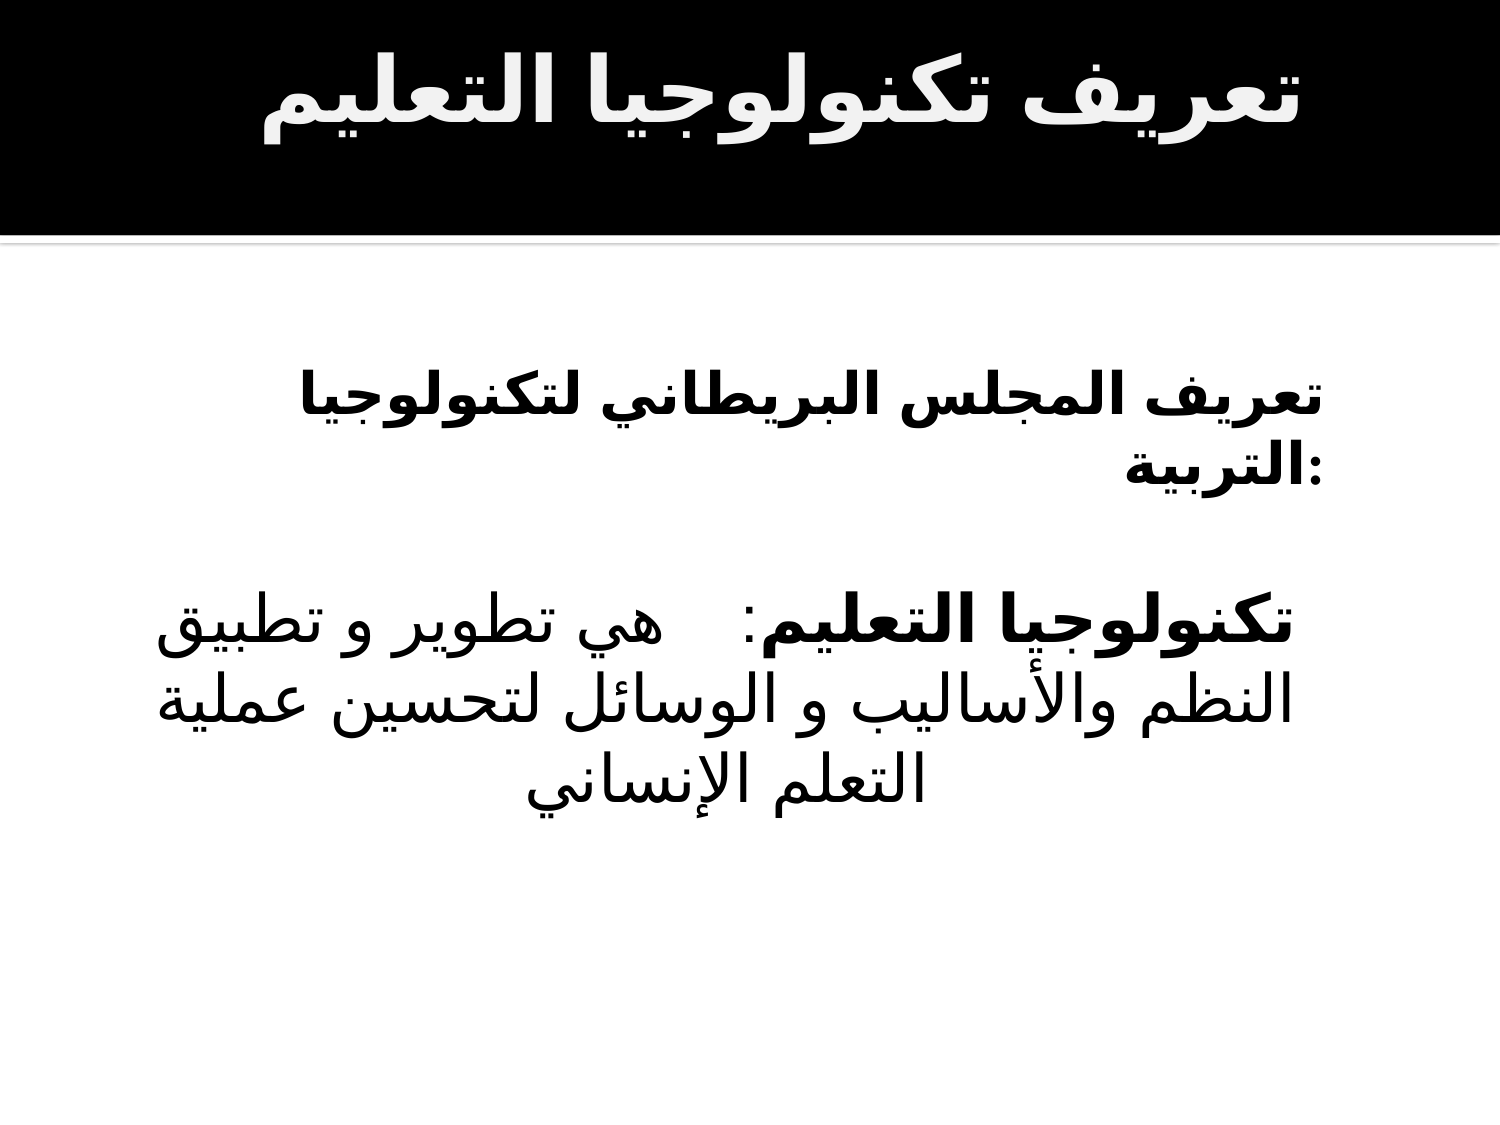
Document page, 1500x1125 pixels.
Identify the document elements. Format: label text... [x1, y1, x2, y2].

text_box تعريف تكنولوجيا التعليم [243, 23, 1323, 149]
text_box تعريف المجلس البريطاني لتكنولوجيا التربية: تكنولوجيا التعليم: هي تطوير و تطبيق النظم والأساليب و الوسائل لتحسين عملية التعلم الإنساني [112, 278, 1341, 824]
